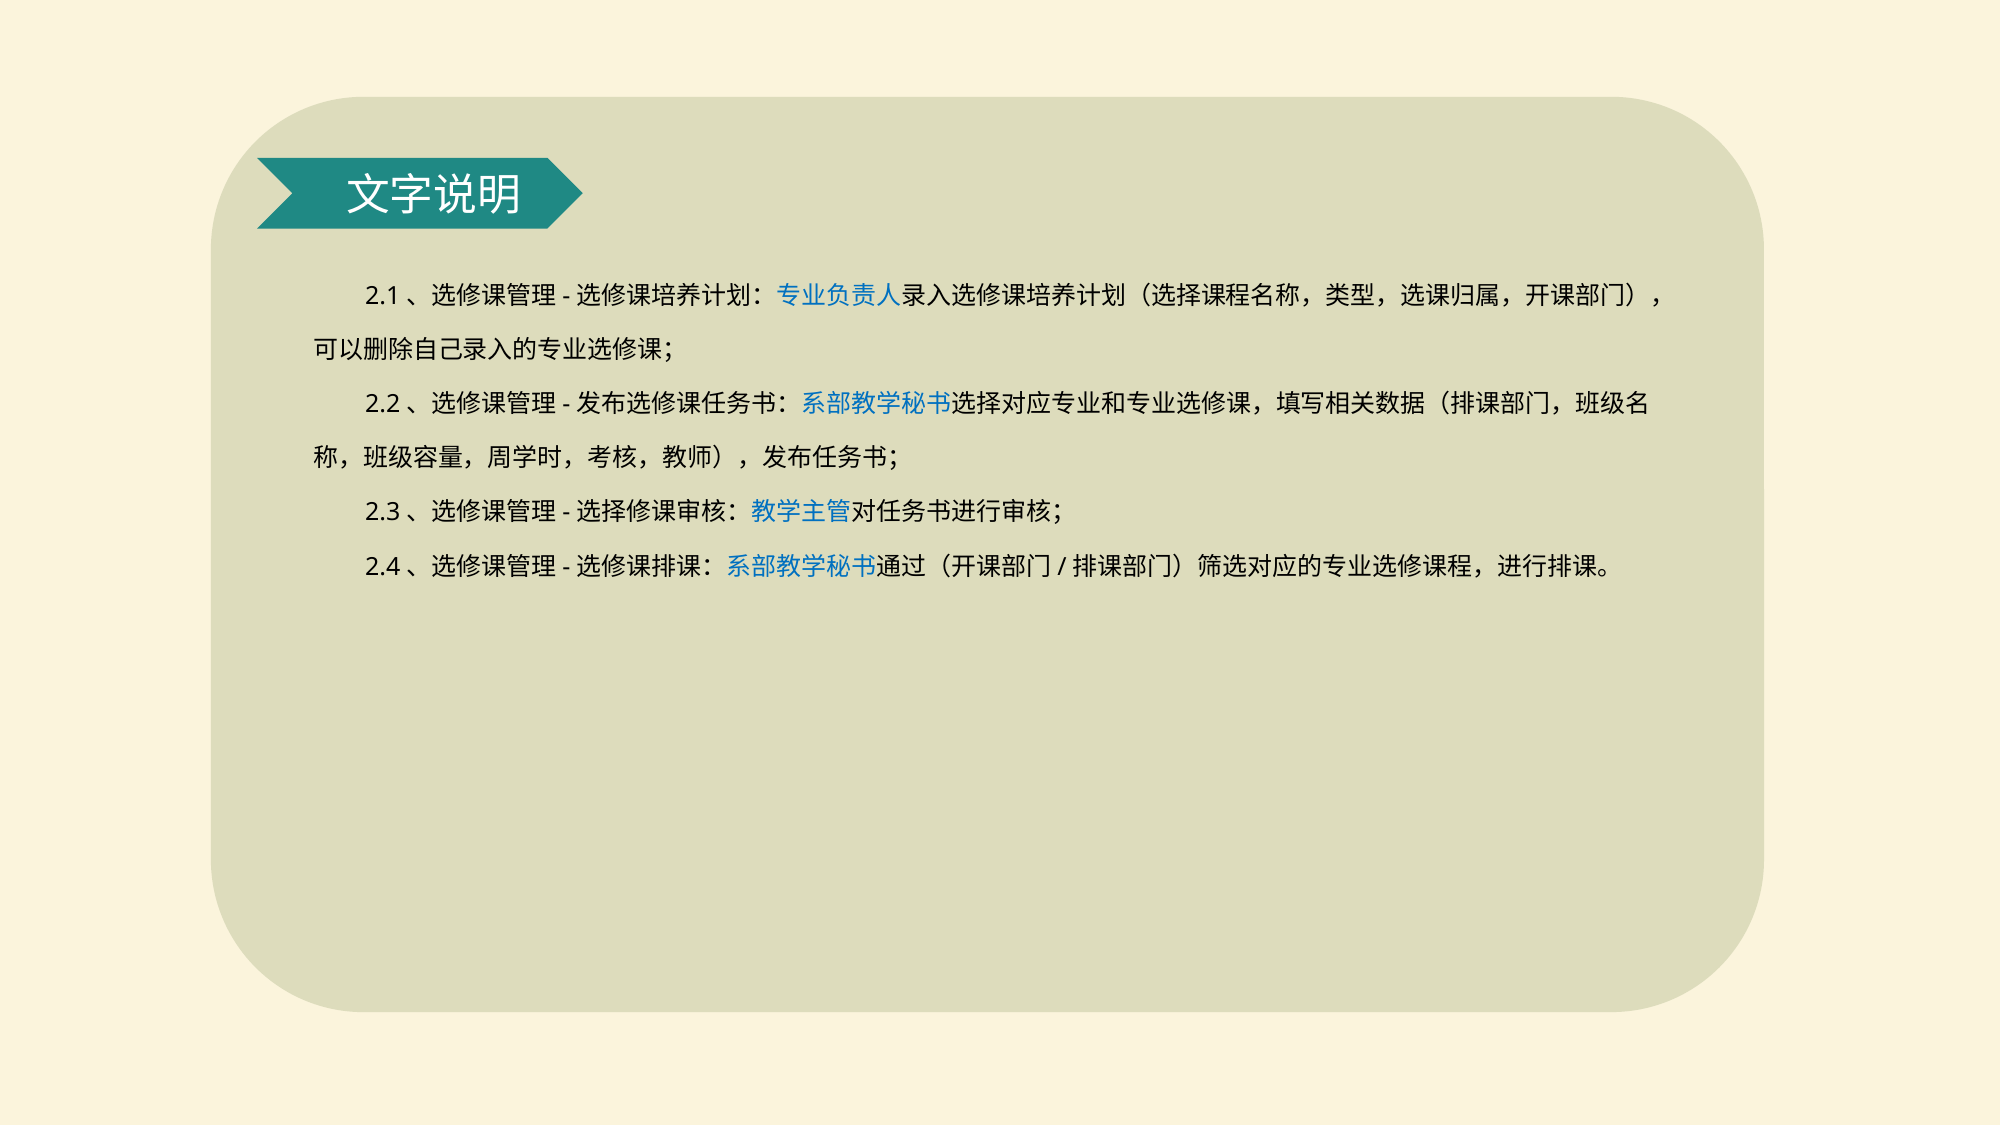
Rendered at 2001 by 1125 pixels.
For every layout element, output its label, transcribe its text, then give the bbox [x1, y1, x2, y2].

text_box 2.1、选修课管理-选修课培养计划：专业负责人录入选修课培养计划（选择课程名称，类型，选课归属，开课部门），可以删除自己录入的专业选修课； 2.2、选修课管理-发布选修课任务书：系部教学秘书选择对应专业和专业选修课，填写相关数据（排课部门，班级名称，班级容量，周学时，考核，教师），发布任务书； 2.3、选修课管理-选择修课审核：教学主管对任务书进行审核； 2.4、选修课管理-选修课排课：系部教学秘书通过（开课部门/排课部门）筛选对应的专业选修课程，进行排课。 [298, 247, 1668, 588]
text_box [210, 96, 1765, 1013]
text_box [256, 144, 583, 231]
